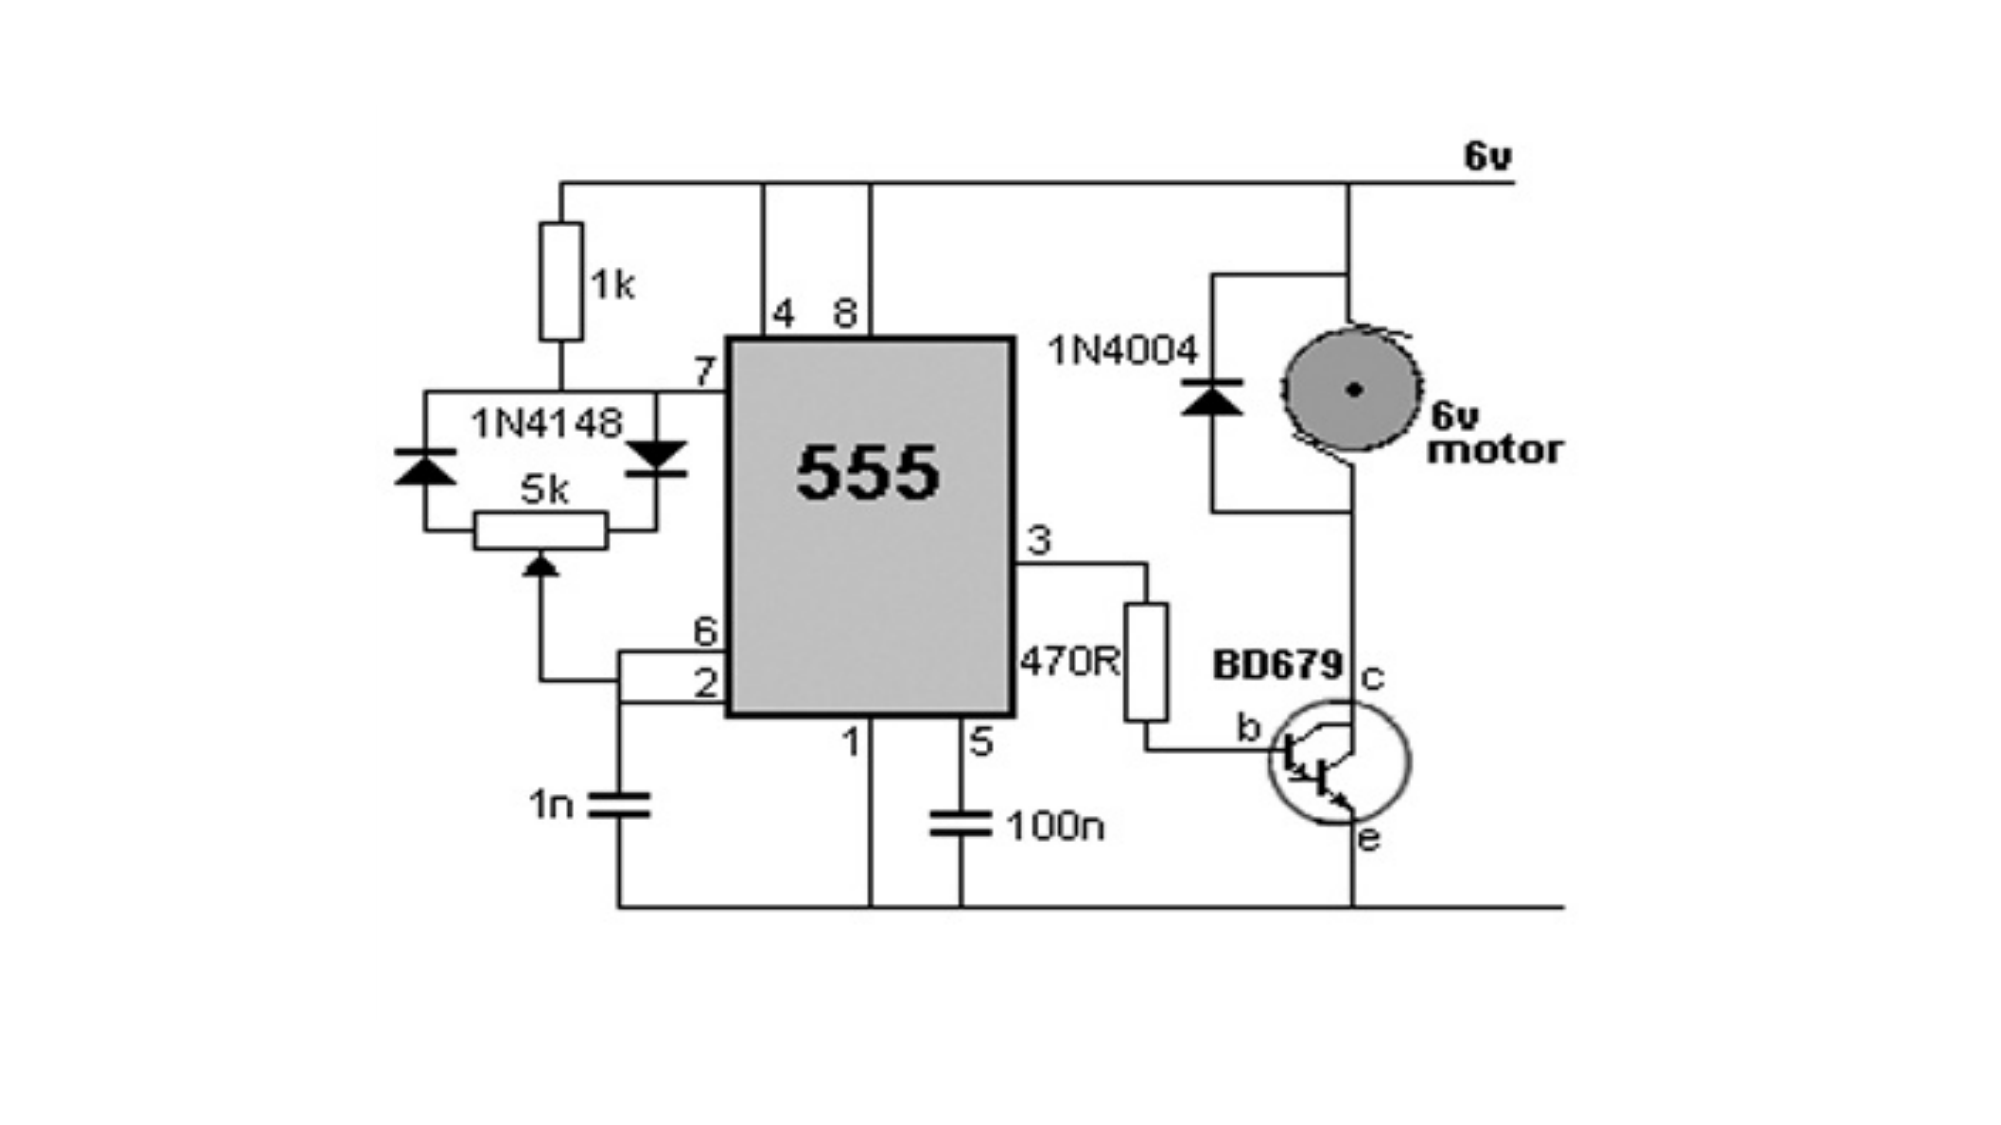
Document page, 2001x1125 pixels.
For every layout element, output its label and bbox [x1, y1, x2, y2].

list [374, 104, 1653, 1020]
